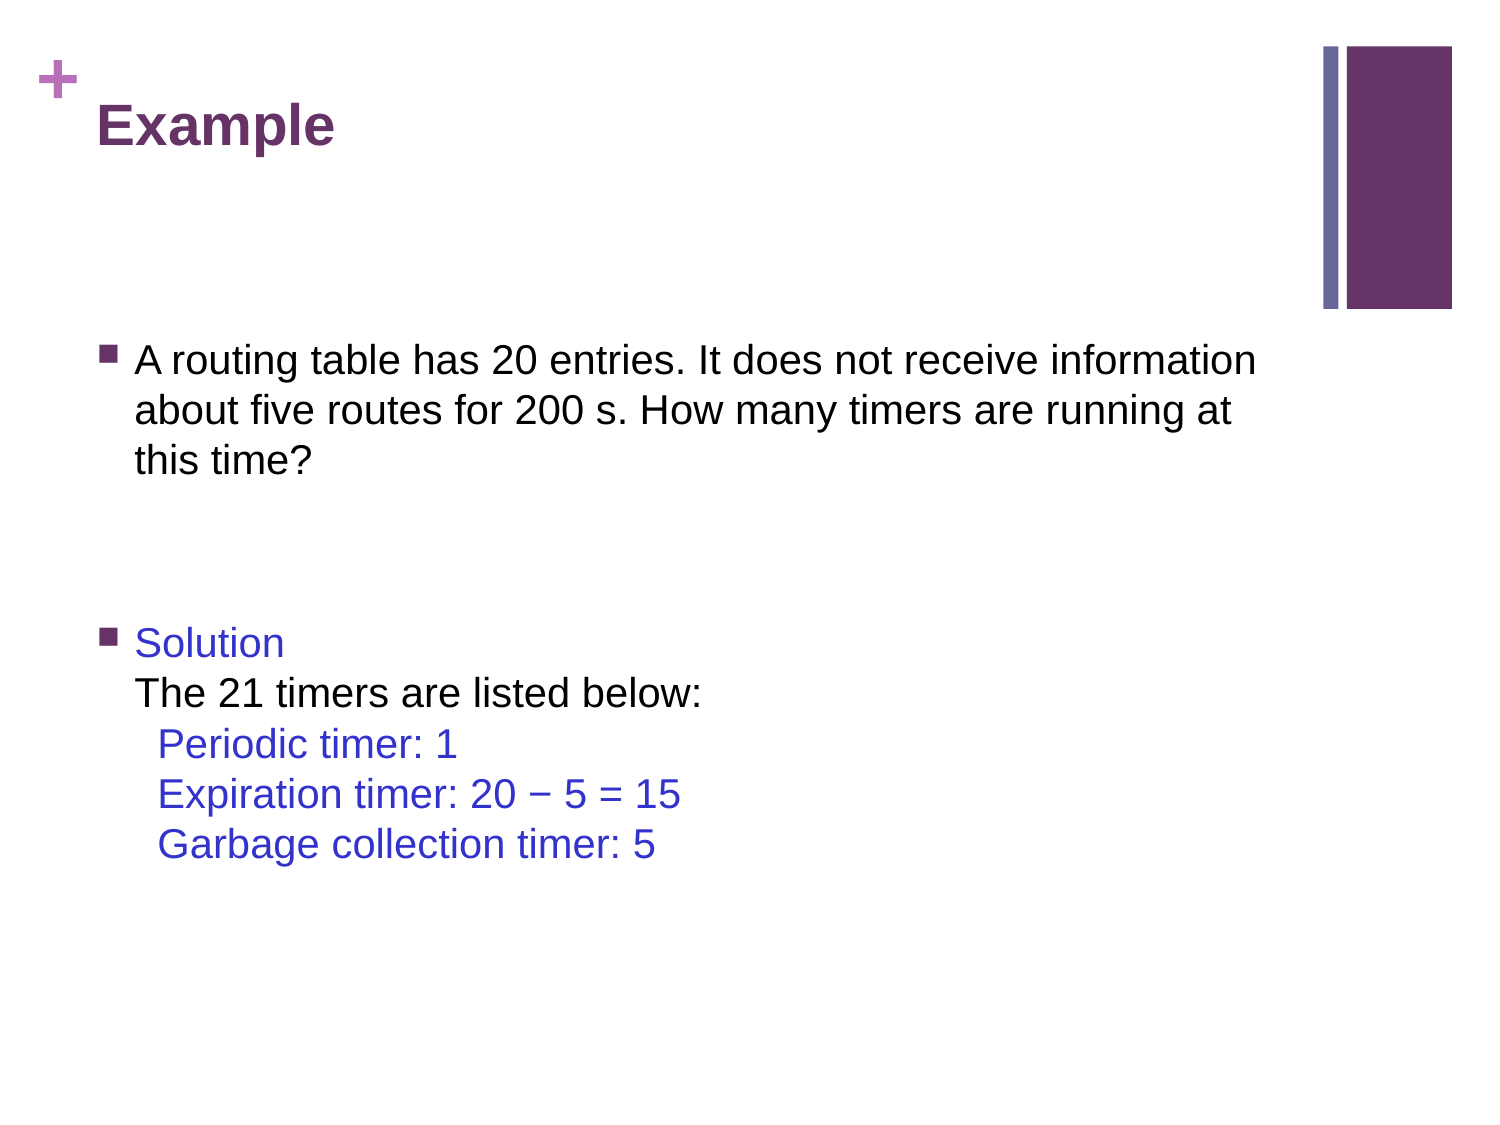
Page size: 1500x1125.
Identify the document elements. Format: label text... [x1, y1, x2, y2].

title Example [81, 79, 1322, 263]
list A routing table has 20 entries. It does not receive information about five routes for 200 s. How many timers are running at this time? Solution The 21 timers are listed below: Periodic timer: 1 Expiration timer: 20 − 5 = 15 Garbage collection timer: 5 [81, 324, 1322, 1005]
